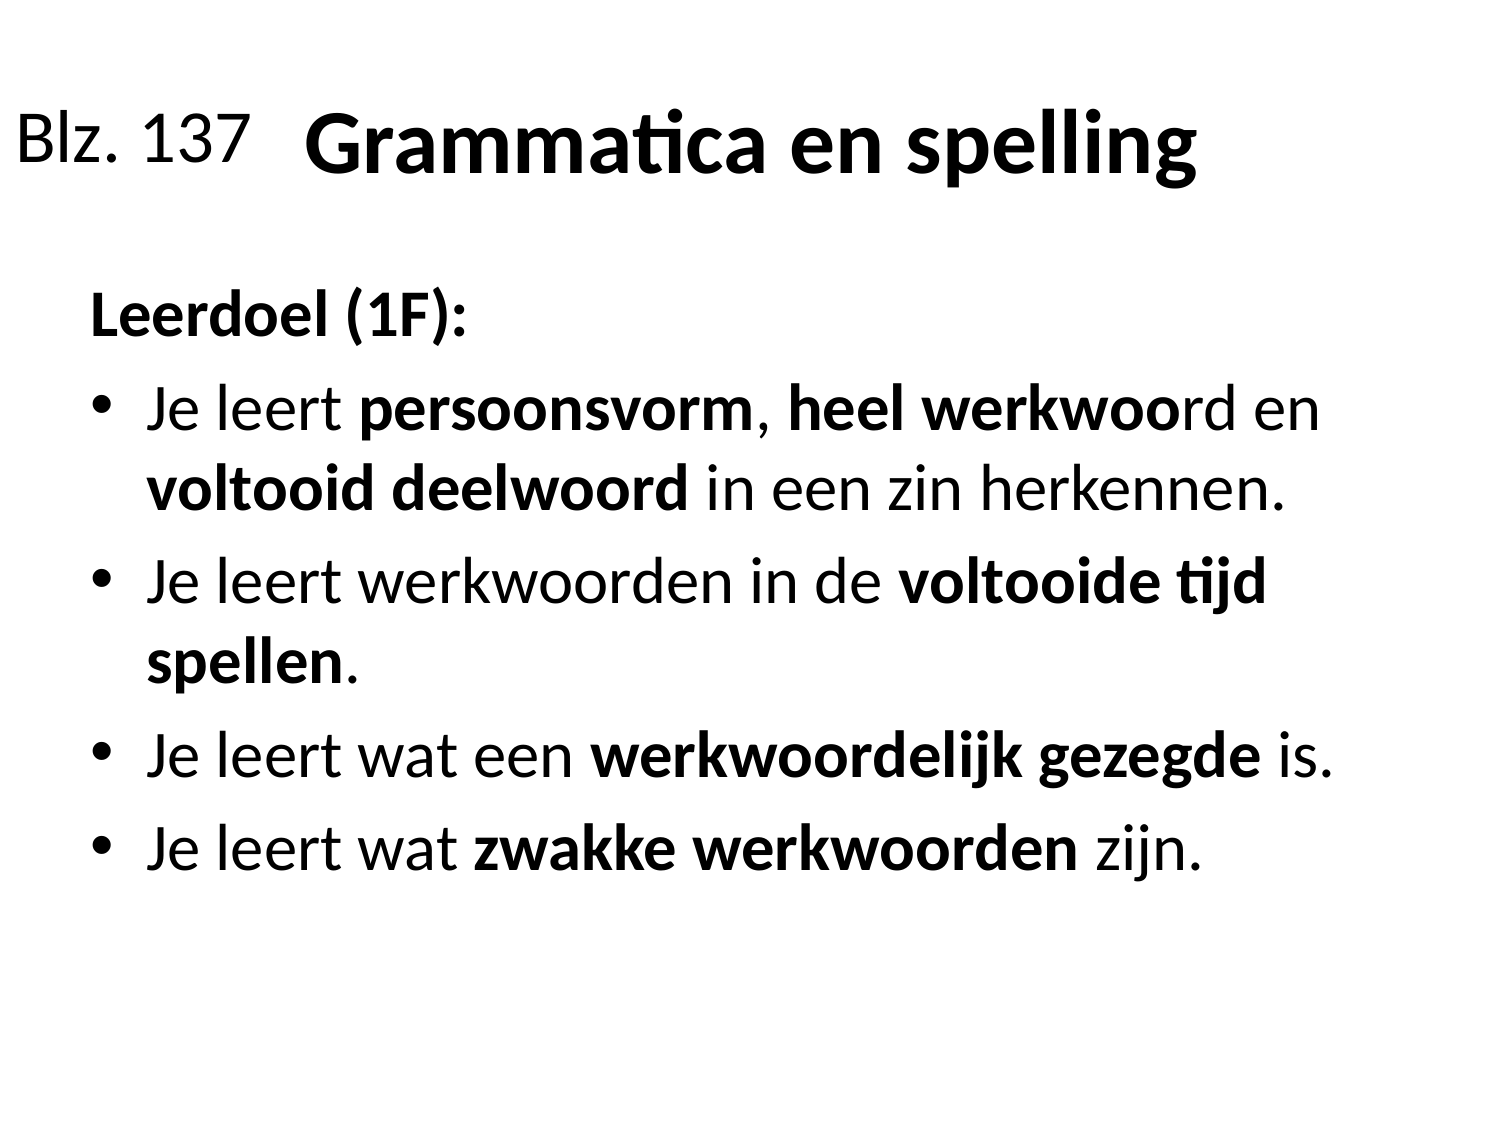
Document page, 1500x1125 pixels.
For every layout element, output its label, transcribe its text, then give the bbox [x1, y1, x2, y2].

title Blz. 137 [0, 2, 479, 263]
text_box Grammatica en spelling [289, 42, 1247, 231]
list Leerdoel (1F): Je leert persoonsvorm, heel werkwoord en voltooid deelwoord in een zin herkennen. Je leert werkwoorden in de voltooide tijd spellen. Je leert wat een werkwoordelijk gezegde is. Je leert wat zwakke werkwoorden zijn. [75, 262, 1425, 1005]
